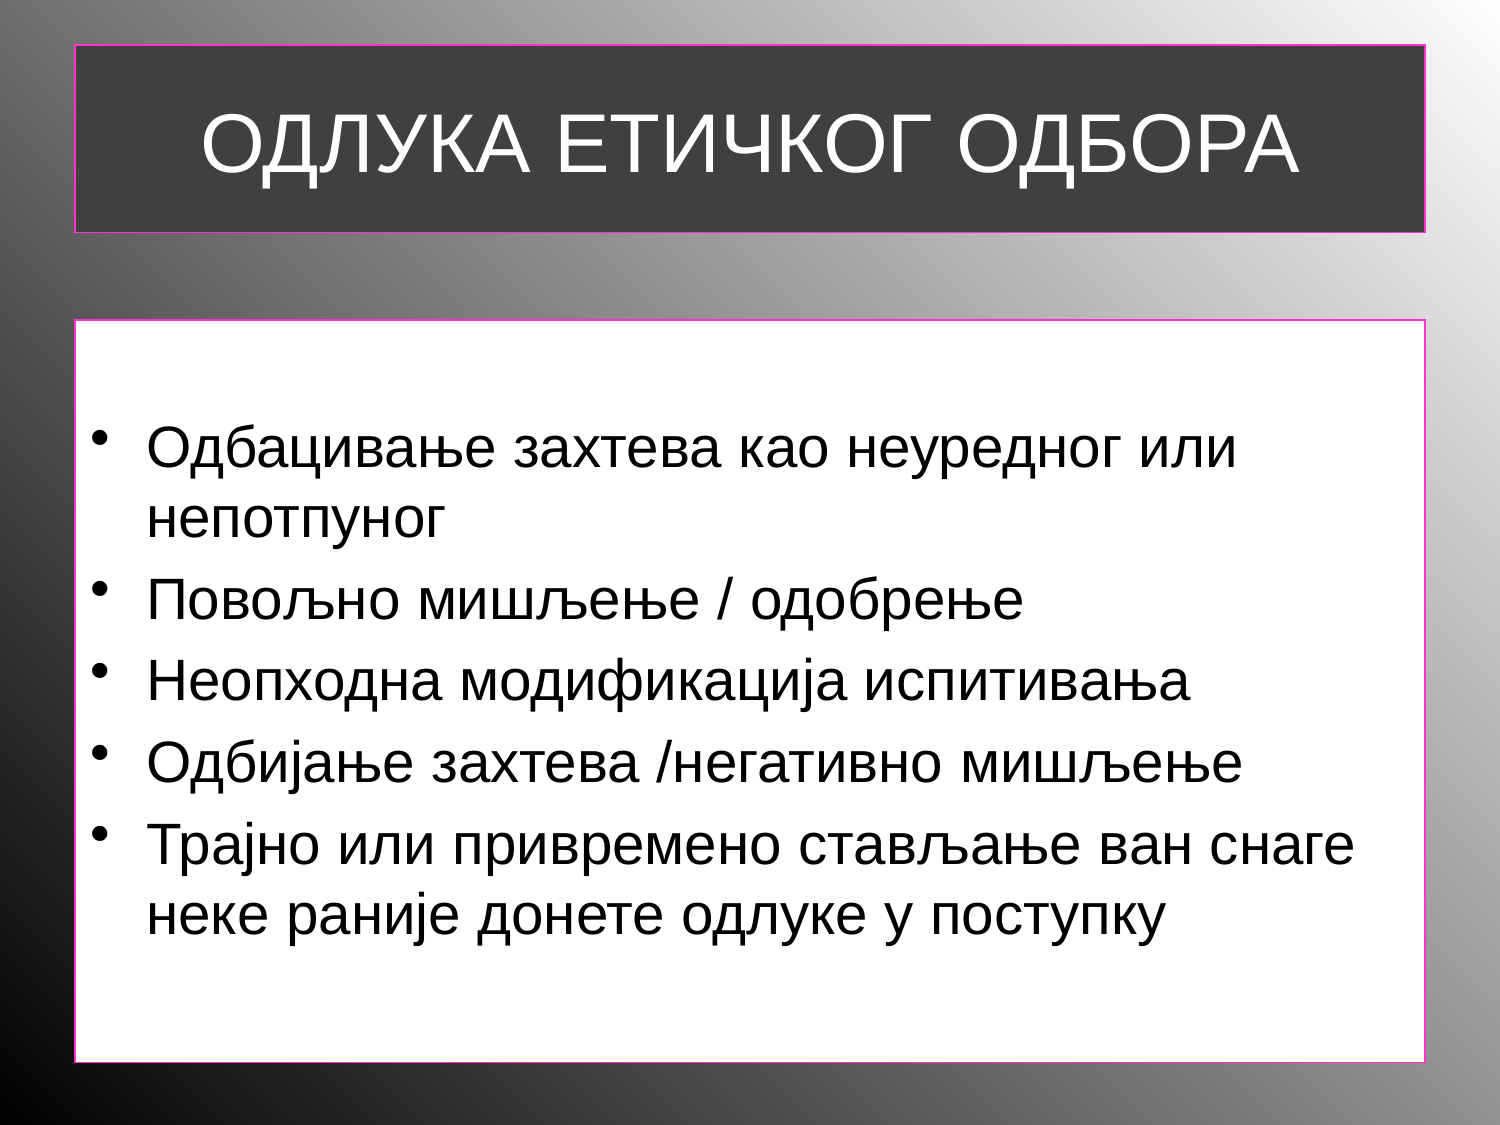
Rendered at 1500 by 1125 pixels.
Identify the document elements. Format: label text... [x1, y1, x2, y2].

list Одбацивање захтева као неуредног или непотпуног Повољно мишљење / одобрење Неопходна модификација испитивања Одбијање захтева /негативно мишљење Трајно или привремено стављање ван снаге неке раније донете одлуке у поступку [74, 319, 1426, 1063]
title ОДЛУКА ЕТИЧКОГ ОДБОРА [74, 44, 1426, 233]
